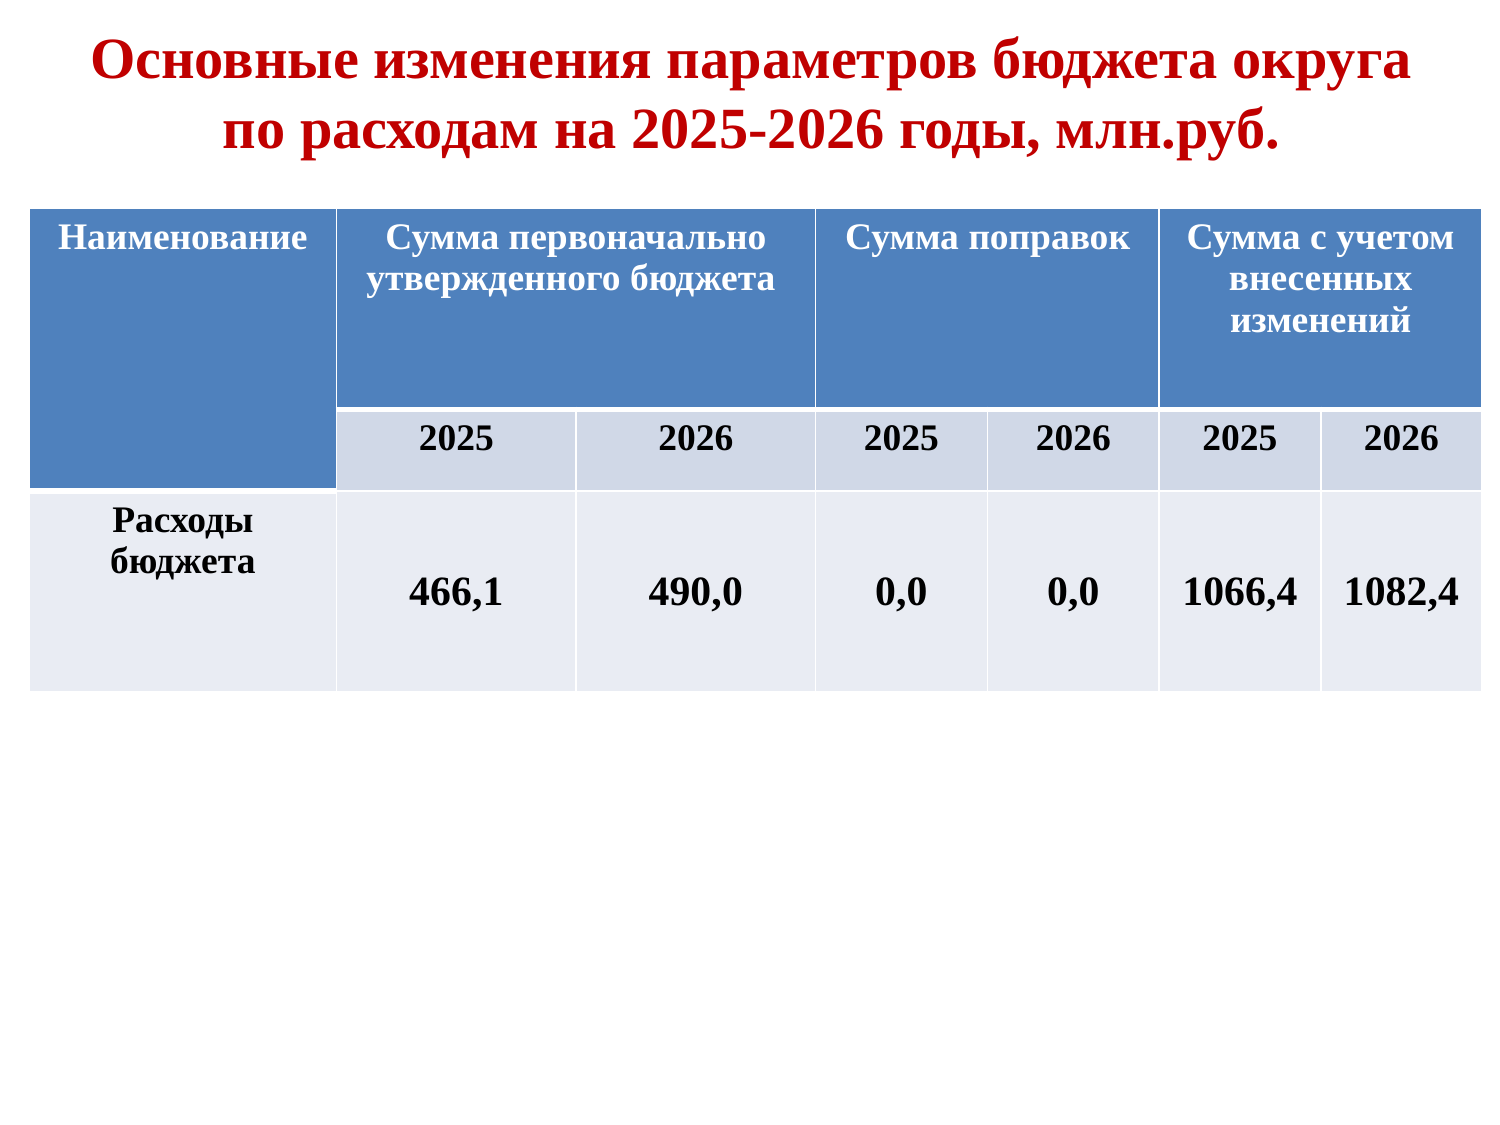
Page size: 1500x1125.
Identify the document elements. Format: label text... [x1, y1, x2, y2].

table_cell 466,1 [337, 492, 575, 691]
table_header Сумма поправок [816, 209, 1158, 407]
table_header Сумма первоначально утвержденного бюджета [337, 209, 815, 407]
table_cell 2026 [577, 412, 815, 490]
title Основные изменения параметров бюджета округа по расходам на 2025-2026 годы, млн.руб. [37, 24, 1466, 155]
table_cell 1066,4 [1160, 492, 1320, 691]
table_cell 2025 [337, 412, 575, 490]
table_cell 2025 [816, 412, 987, 490]
table_cell 2026 [988, 412, 1158, 490]
table_cell 2025 [1160, 412, 1320, 490]
table_header Сумма с учетом внесенных изменений [1160, 209, 1481, 407]
table_cell 2026 [1322, 412, 1481, 490]
table_cell 1082,4 [1322, 492, 1481, 691]
table_cell Расходы бюджета [30, 494, 336, 691]
table_header Наименование [30, 209, 336, 488]
table_cell 490,0 [577, 492, 815, 691]
table_cell 0,0 [988, 492, 1158, 691]
table_cell 0,0 [816, 492, 987, 691]
